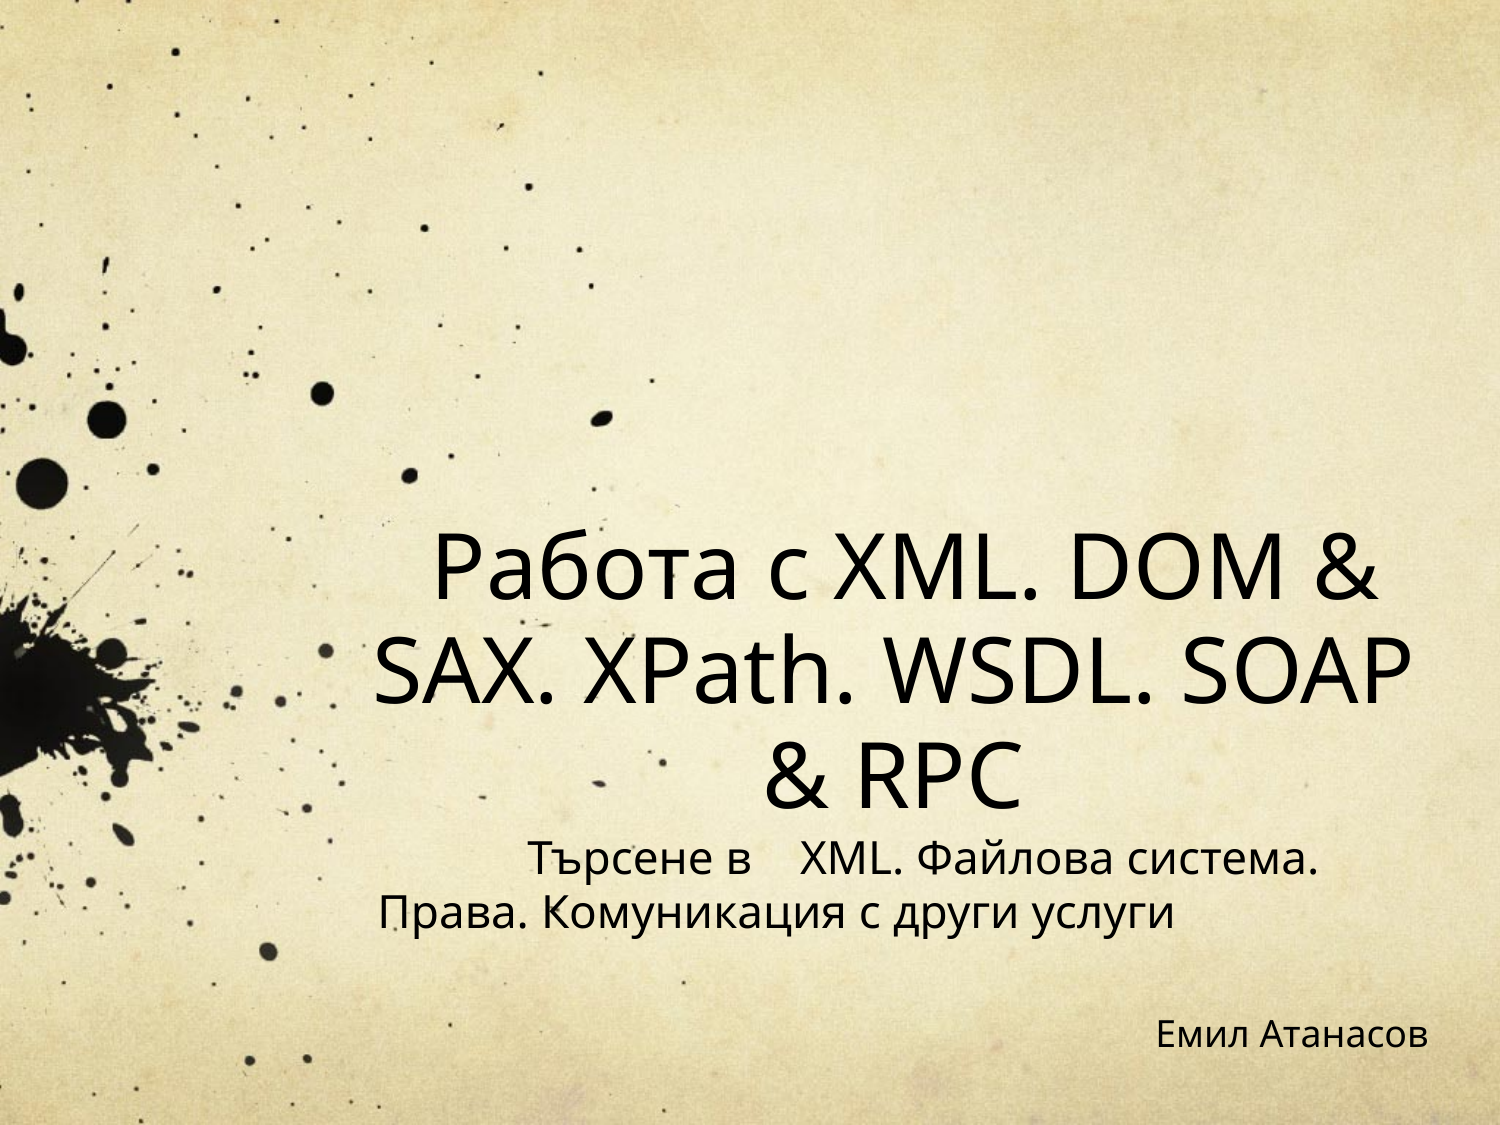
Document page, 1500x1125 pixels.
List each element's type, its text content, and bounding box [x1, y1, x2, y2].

subtitle Търсене в XML. Файлова система. Права. Комуникация с други услуги [362, 829, 1425, 1023]
picture [0, 0, 1500, 1125]
title Работа с XML. DOM & SAX. XPath. WSDL. SOAP & RPC [362, 512, 1425, 827]
text_box Емил Атанасов [1140, 1010, 1461, 1084]
